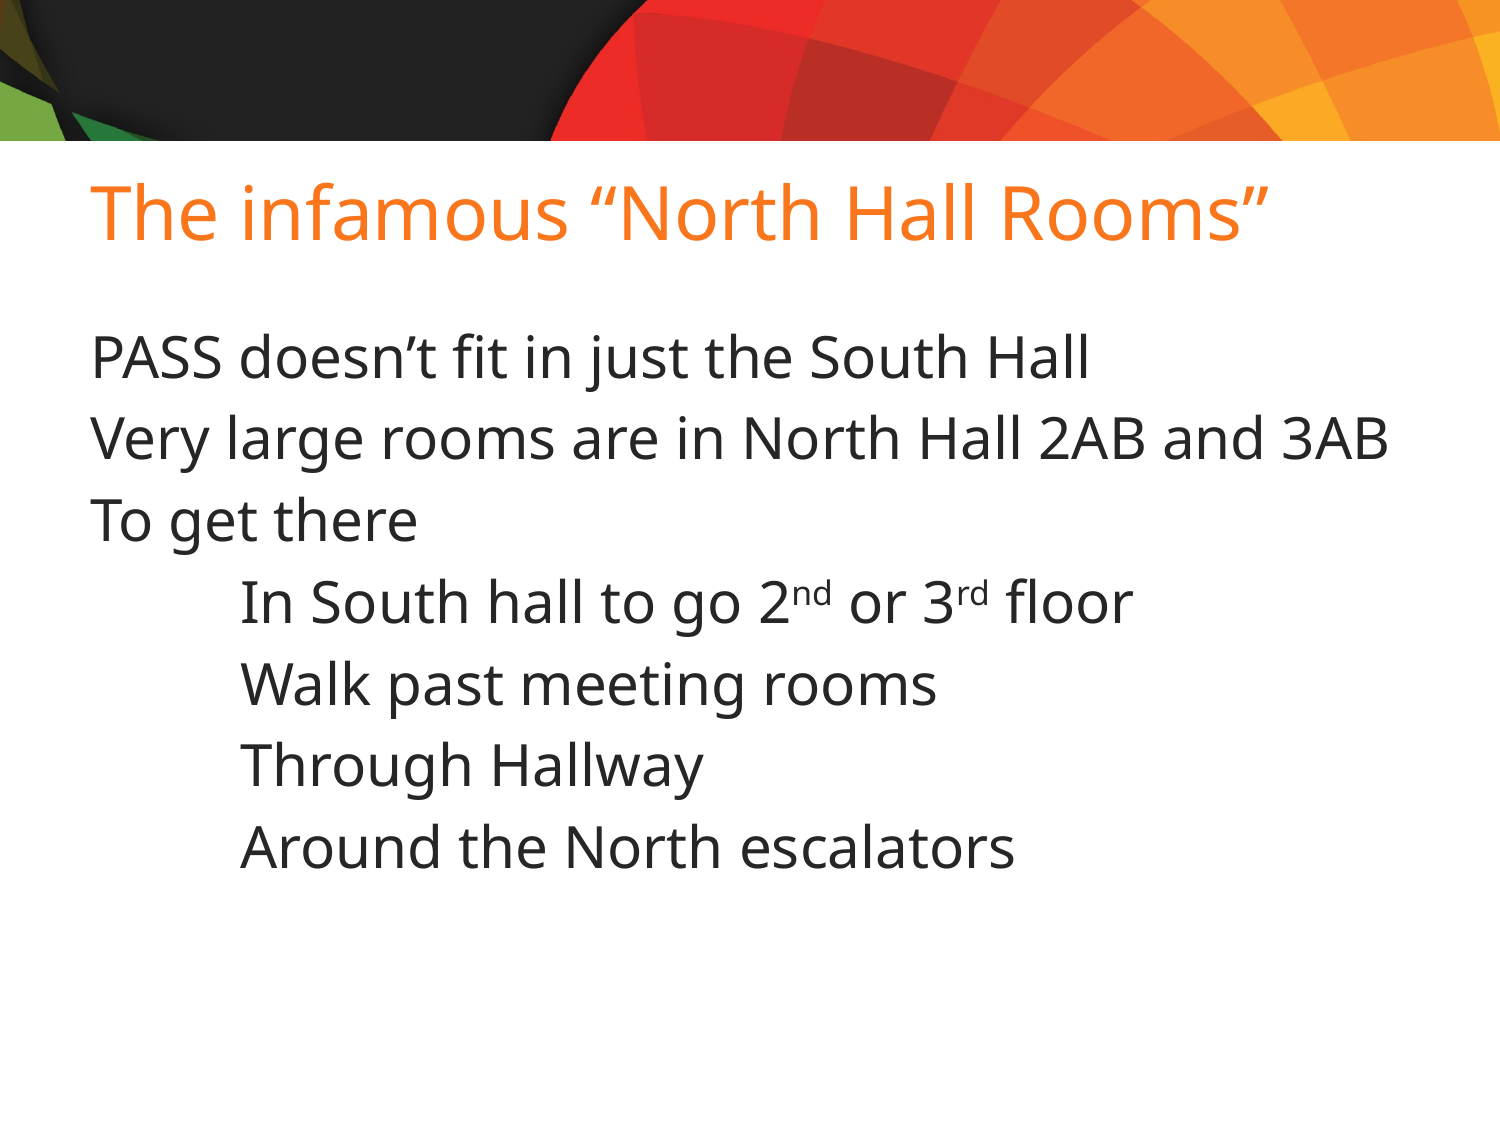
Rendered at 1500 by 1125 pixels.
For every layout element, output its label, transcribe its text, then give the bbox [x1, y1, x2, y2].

picture [0, 0, 1500, 141]
title The infamous “North Hall Rooms” [75, 174, 1425, 288]
list PASS doesn’t fit in just the South Hall Very large rooms are in North Hall 2AB and 3AB To get there In South hall to go 2nd or 3rd floor Walk past meeting rooms Through Hallway Around the North escalators [75, 312, 1425, 1013]
